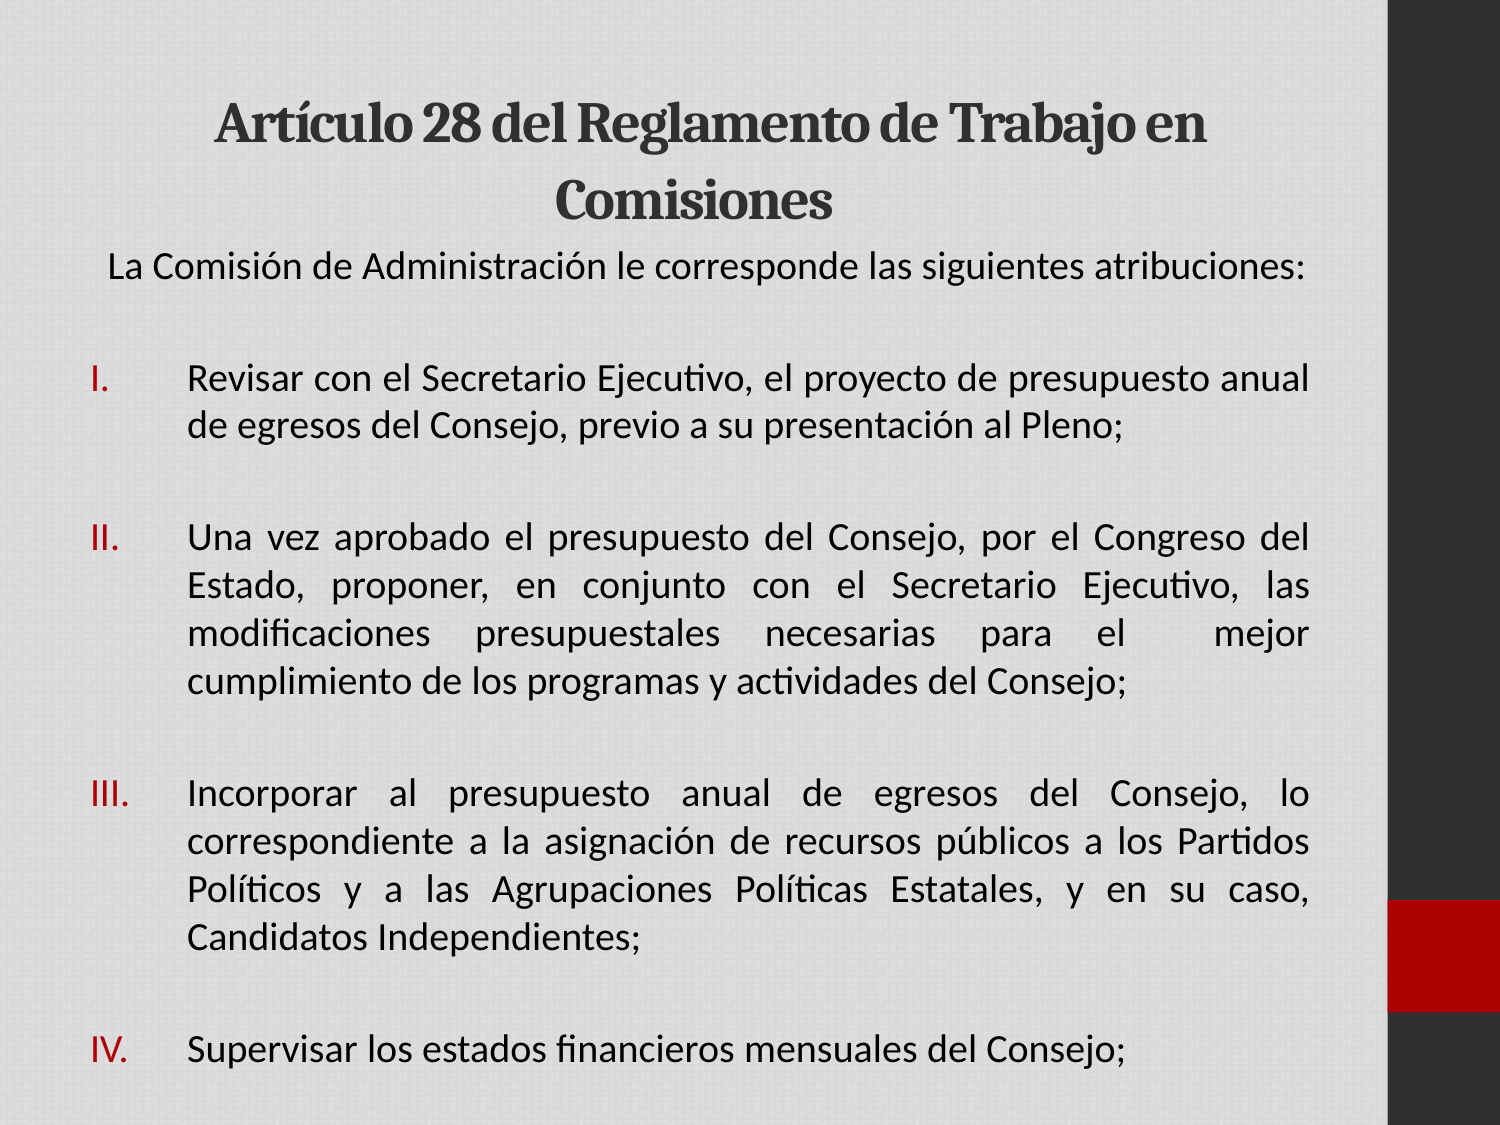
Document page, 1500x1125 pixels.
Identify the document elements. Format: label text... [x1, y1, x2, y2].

title Artículo 28 del Reglamento de Trabajo en Comisiones [75, 45, 1325, 231]
list La Comisión de Administración le corresponde las siguientes atribuciones: Revisar con el Secretario Ejecutivo, el proyecto de presupuesto anual de egresos del Consejo, previo a su presentación al Pleno; Una vez aprobado el presupuesto del Consejo, por el Congreso del Estado, proponer, en conjunto con el Secretario Ejecutivo, las modificaciones presupuestales necesarias para el mejor cumplimiento de los programas y actividades del Consejo; Incorporar al presupuesto anual de egresos del Consejo, lo correspondiente a la asignación de recursos públicos a los Partidos Políticos y a las Agrupaciones Políticas Estatales, y en su caso, Candidatos Independientes; Supervisar los estados financieros mensuales del Consejo; [75, 231, 1325, 1125]
